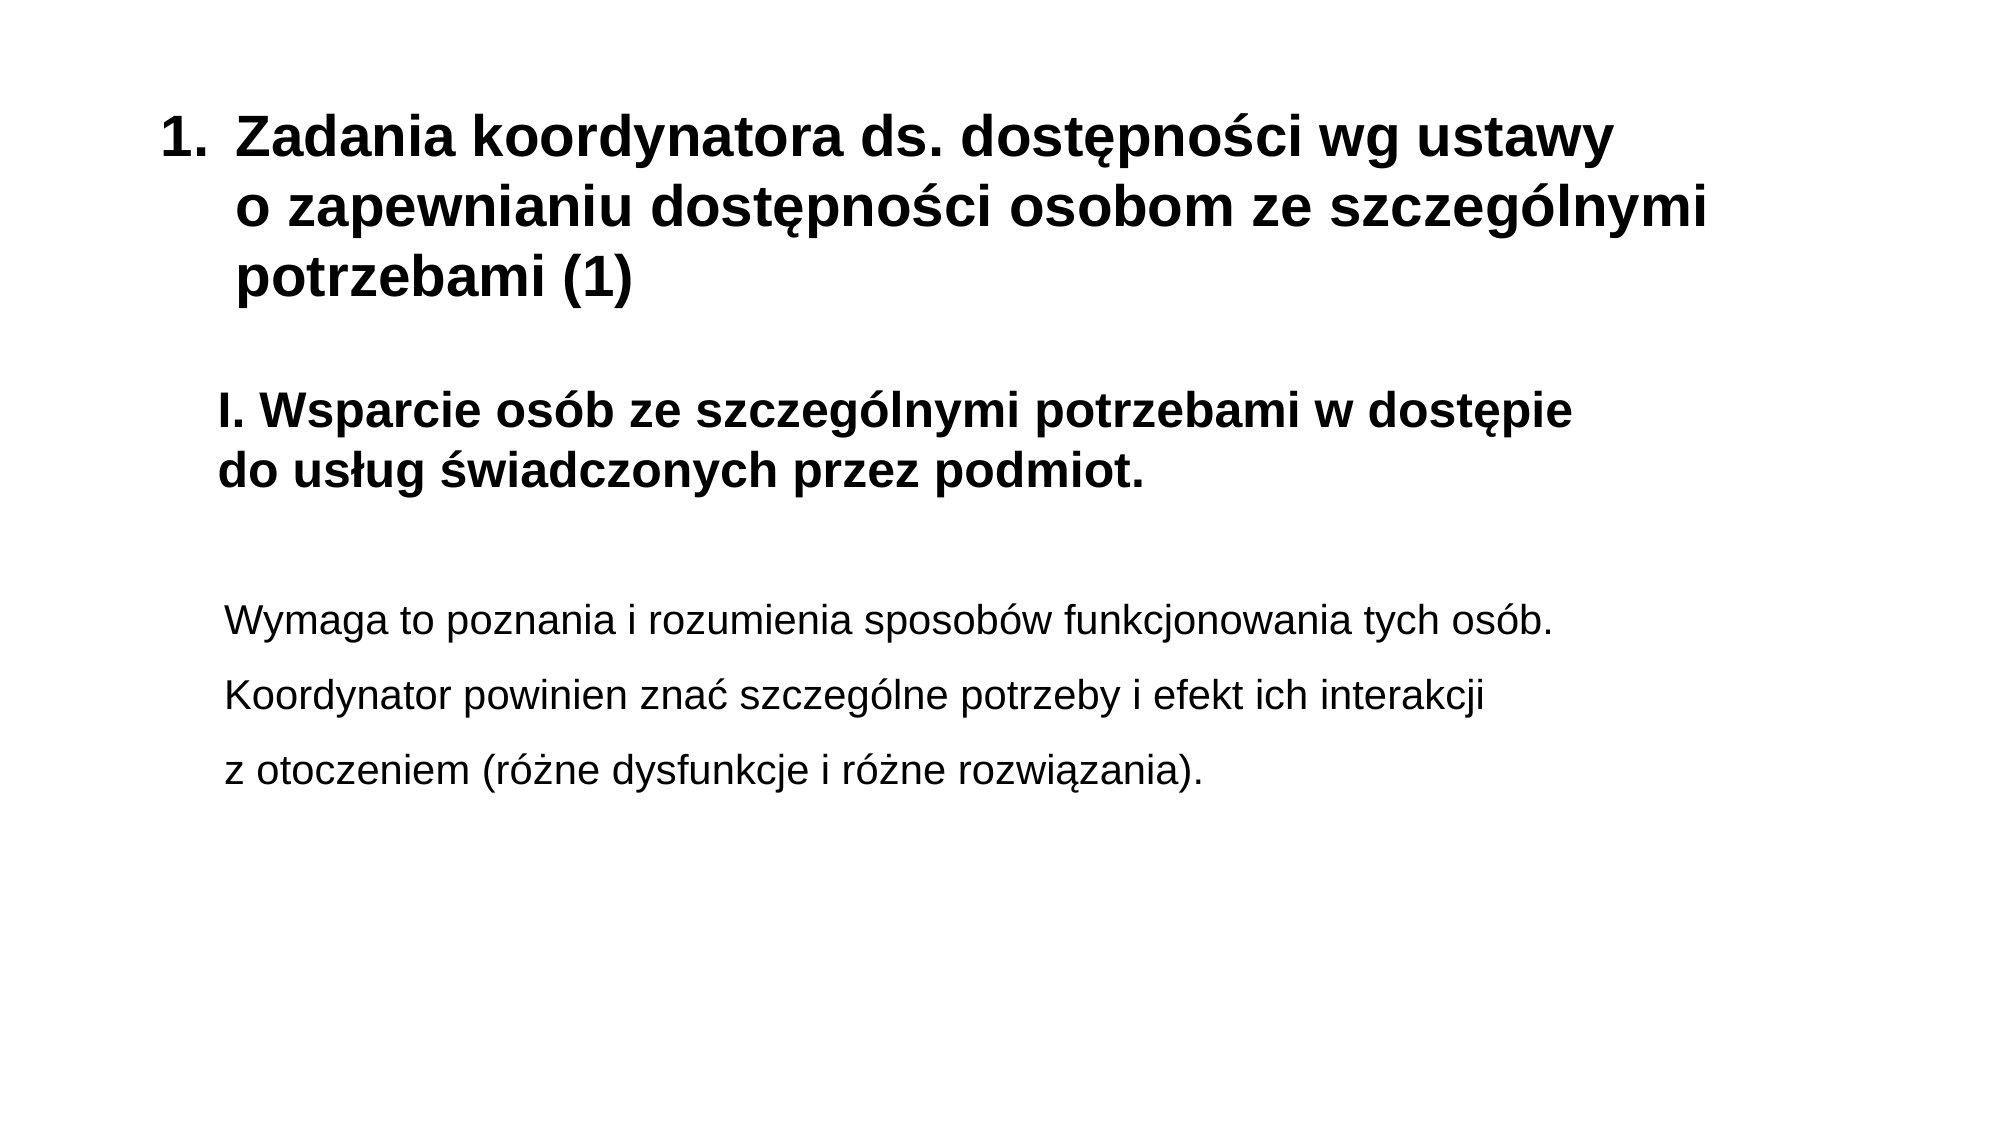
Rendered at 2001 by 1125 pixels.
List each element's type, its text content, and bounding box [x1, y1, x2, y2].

title Zadania koordynatora ds. dostępności wg ustawy o zapewnianiu dostępności osobom ze szczególnymi potrzebami (1) [145, 90, 1744, 316]
text_box I. Wsparcie osób ze szczególnymi potrzebami w dostępie do usług świadczonych przez podmiot. [202, 369, 1687, 505]
subtitle Wymaga to poznania i rozumienia sposobów funkcjonowania tych osób. Koordynator powinien znać szczególne potrzeby i efekt ich interakcji z otoczeniem (różne dysfunkcje i różne rozwiązania). [209, 560, 1681, 832]
